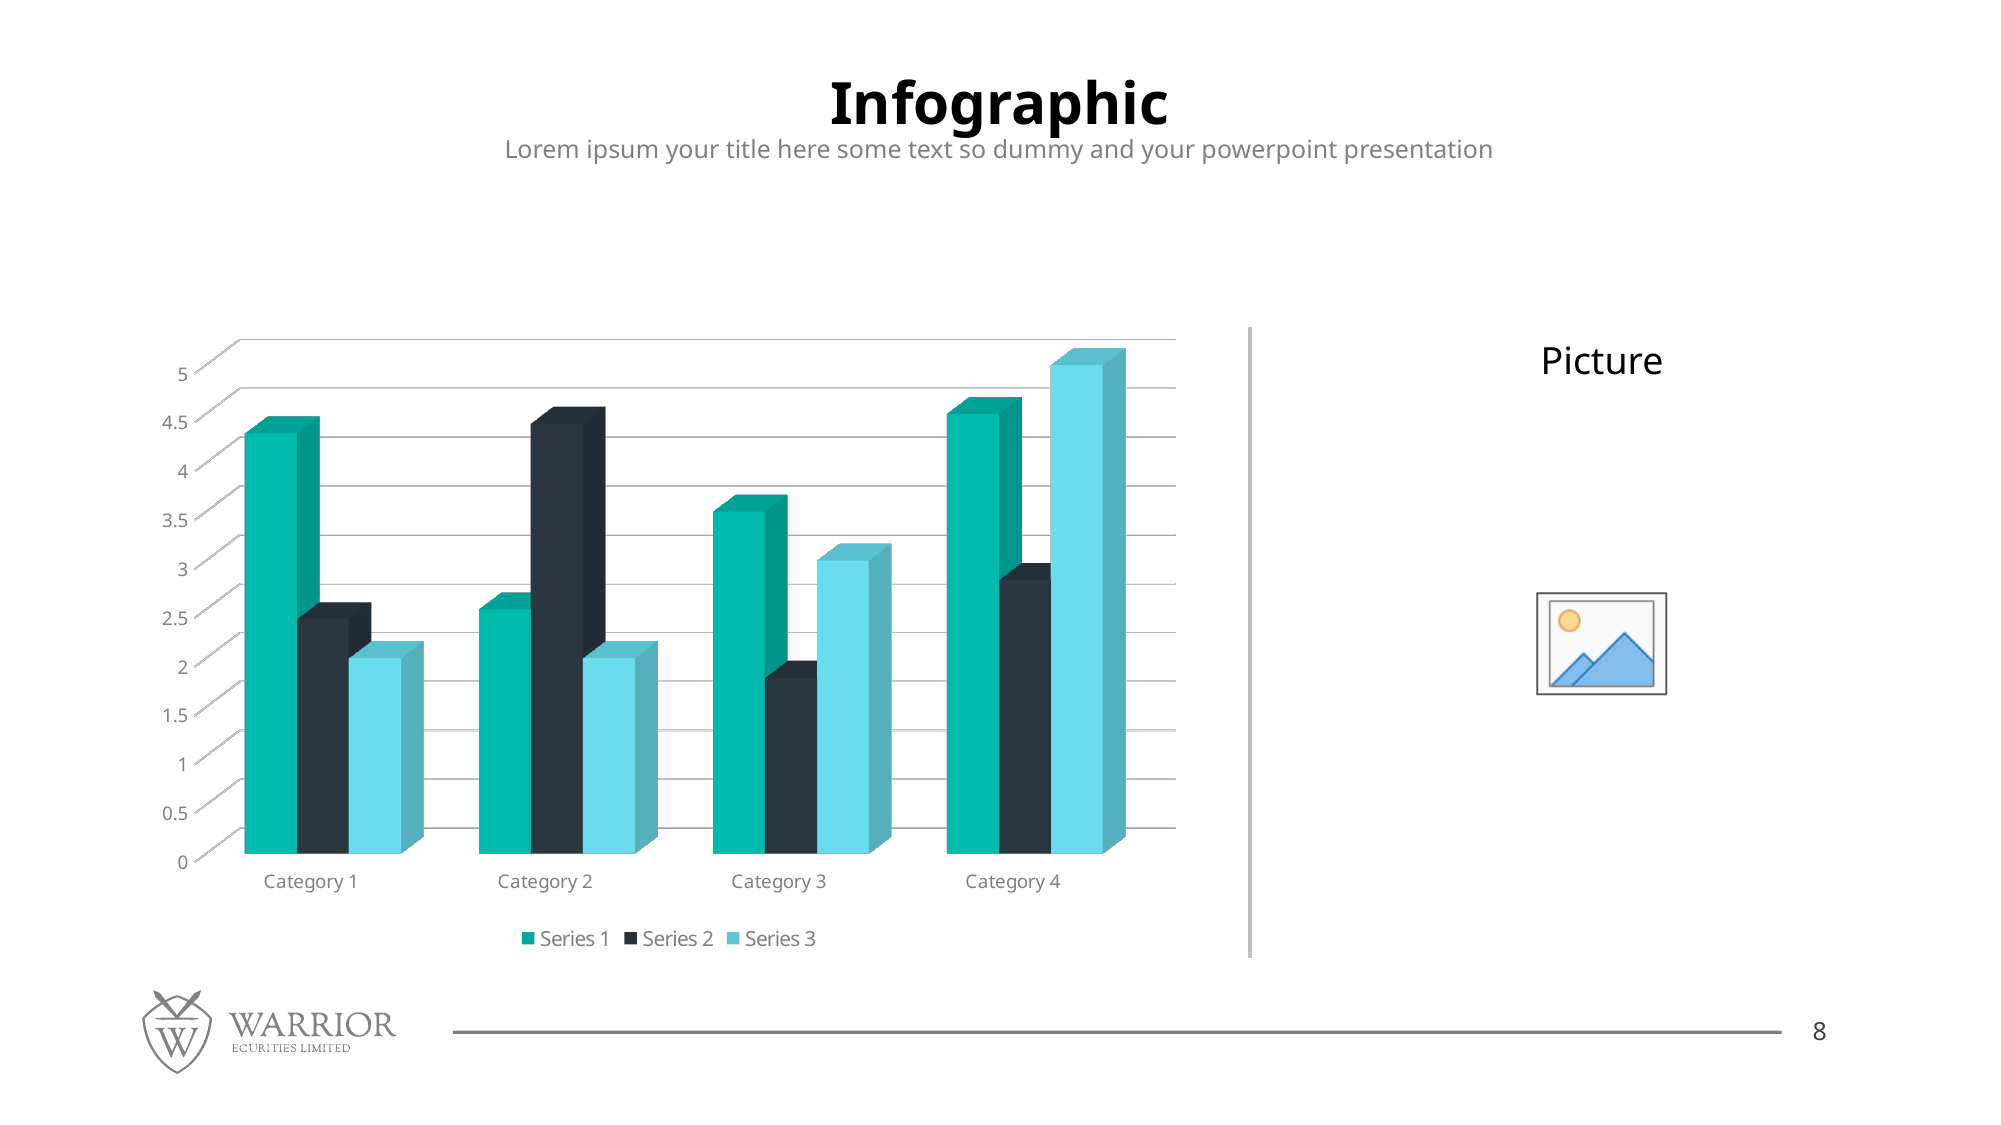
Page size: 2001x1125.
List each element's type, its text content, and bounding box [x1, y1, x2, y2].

title Infographic [137, 66, 1863, 129]
list Lorem ipsum your title here some text so dummy and your powerpoint presentation [137, 129, 1863, 176]
slide_number 8 [1781, 994, 1858, 1071]
picture [1346, 329, 1858, 959]
chart [137, 327, 1200, 959]
